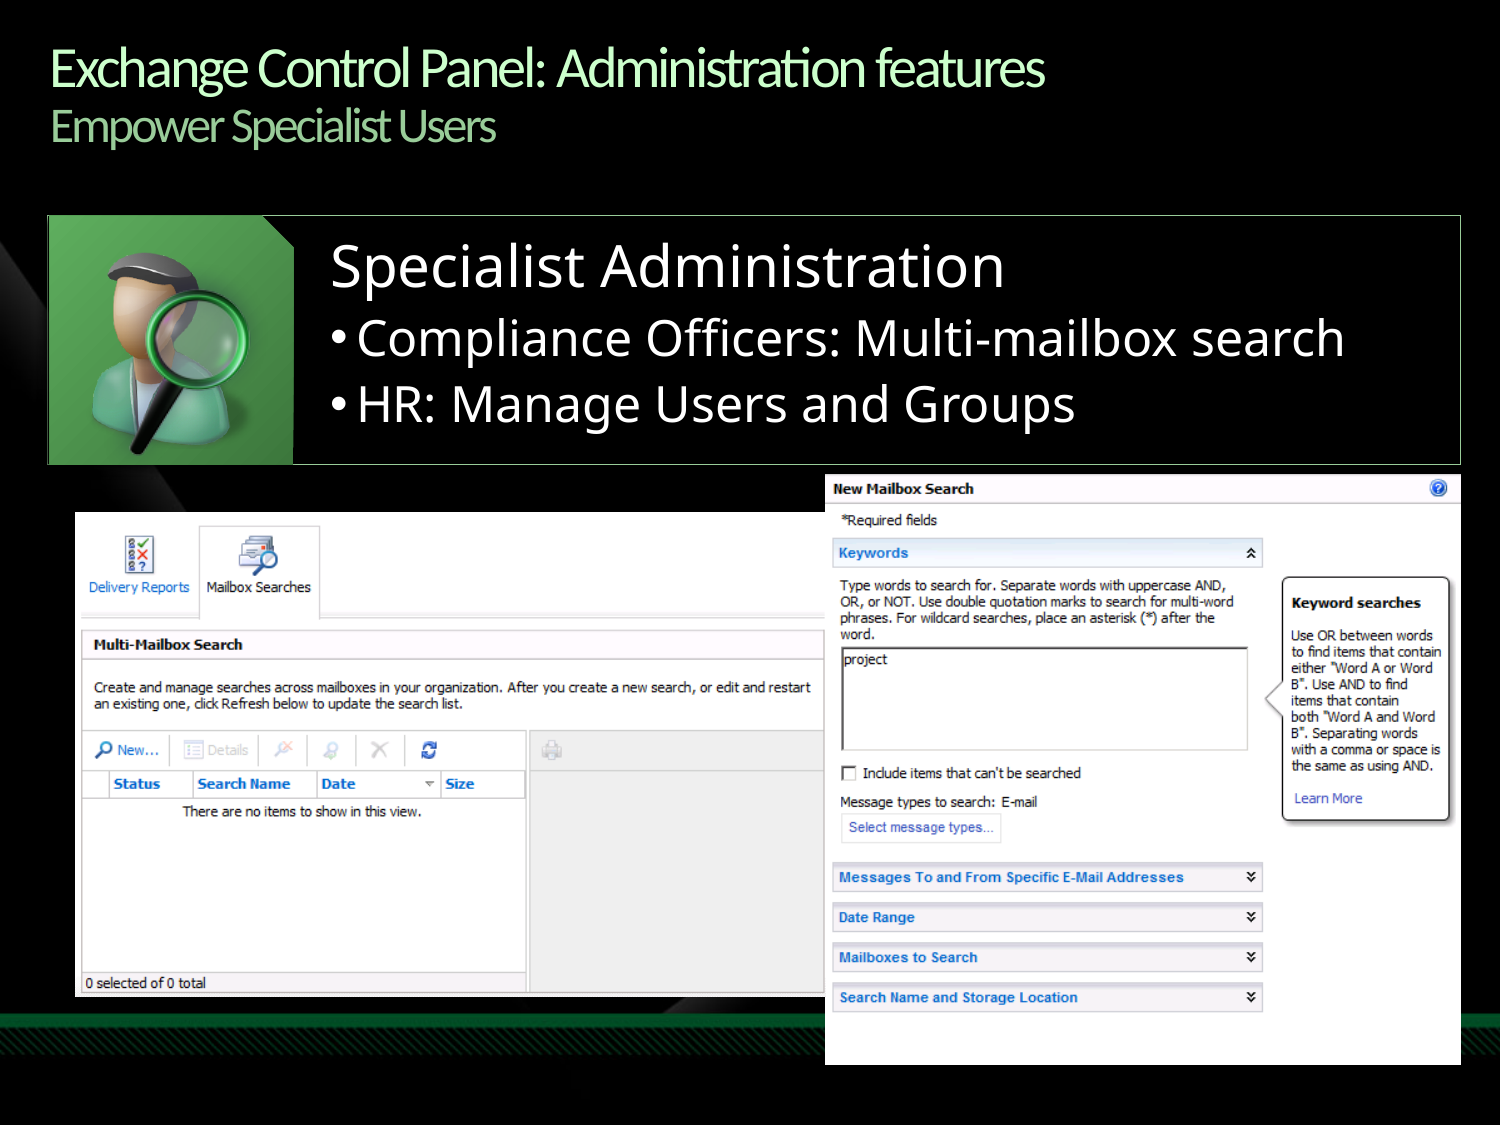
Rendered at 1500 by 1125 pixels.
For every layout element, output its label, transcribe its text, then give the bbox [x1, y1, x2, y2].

picture [0, 0, 1500, 1125]
text_box [97, 73, 1298, 174]
text_box Specialist Administration Compliance Officers: Multi-mailbox search HR: Manage Users and Groups [317, 231, 1487, 440]
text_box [85, 252, 268, 470]
text_box [49, 215, 294, 465]
text_box [264, 215, 1461, 465]
title Exchange Control Panel: Administration features Empower Specialist Users [49, 36, 1405, 137]
